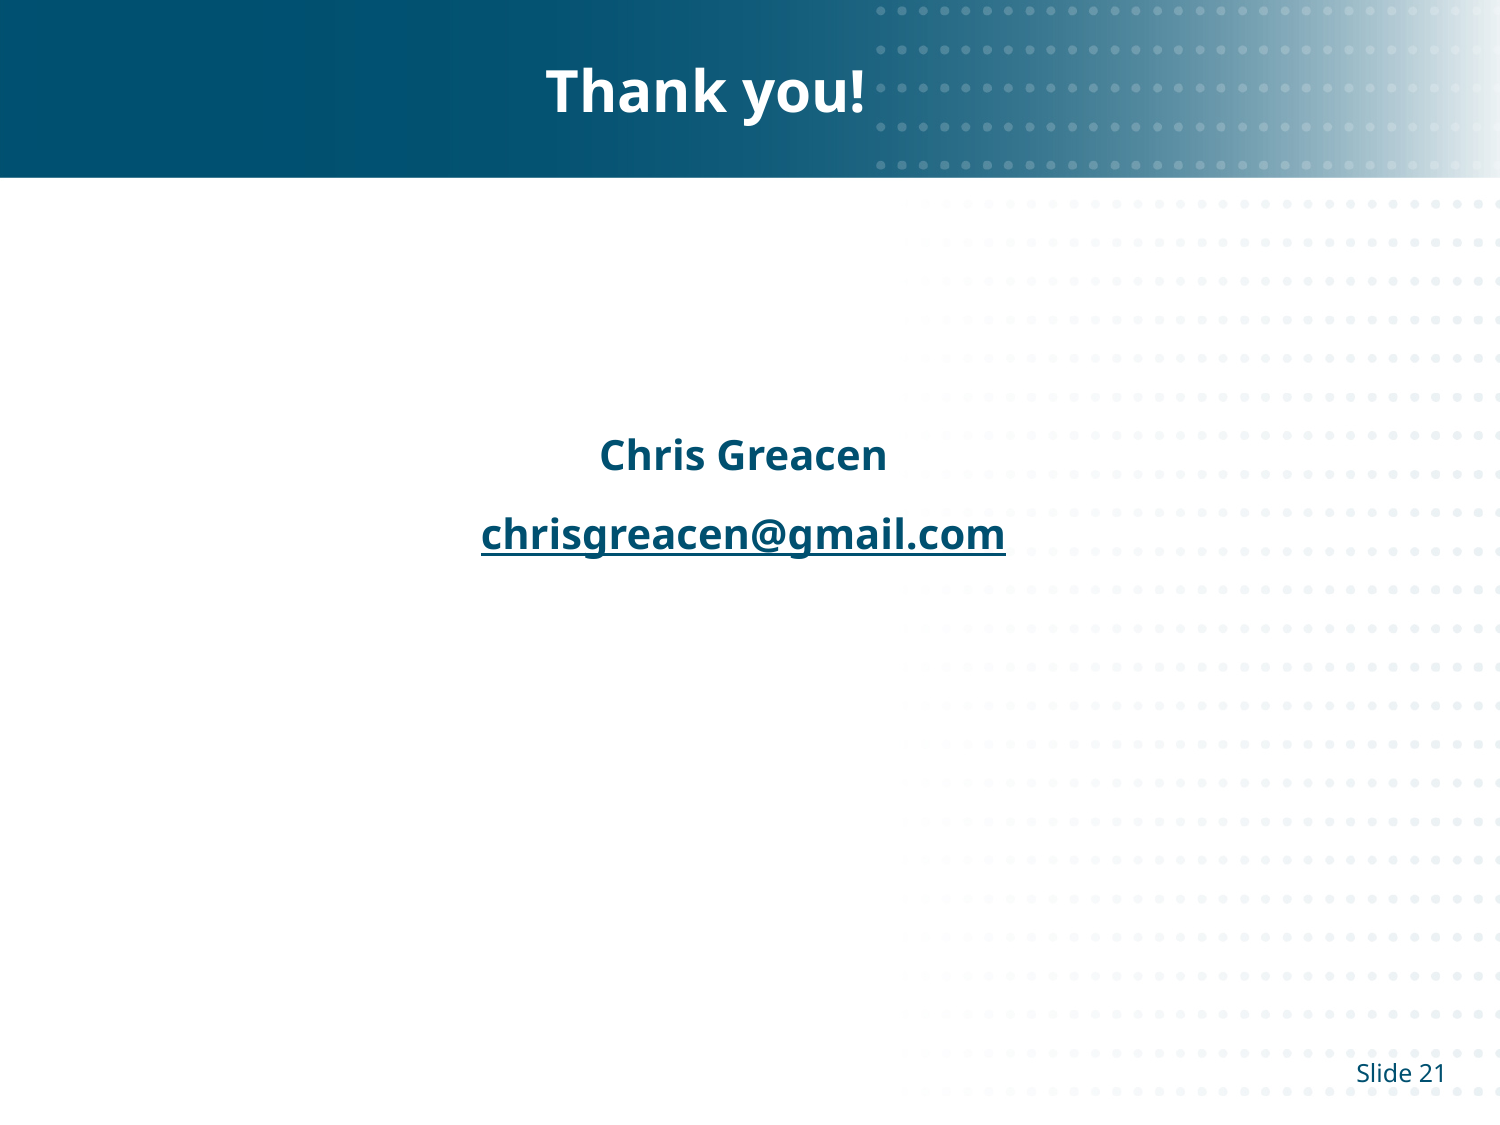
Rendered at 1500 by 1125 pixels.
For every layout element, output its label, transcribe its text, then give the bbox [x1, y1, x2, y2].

title Thank you! [112, 0, 1300, 184]
slide_number 21 [1112, 1049, 1463, 1125]
list Chris Greacen chrisgreacen@gmail.com [125, 262, 1363, 1005]
picture [0, 0, 1500, 1125]
